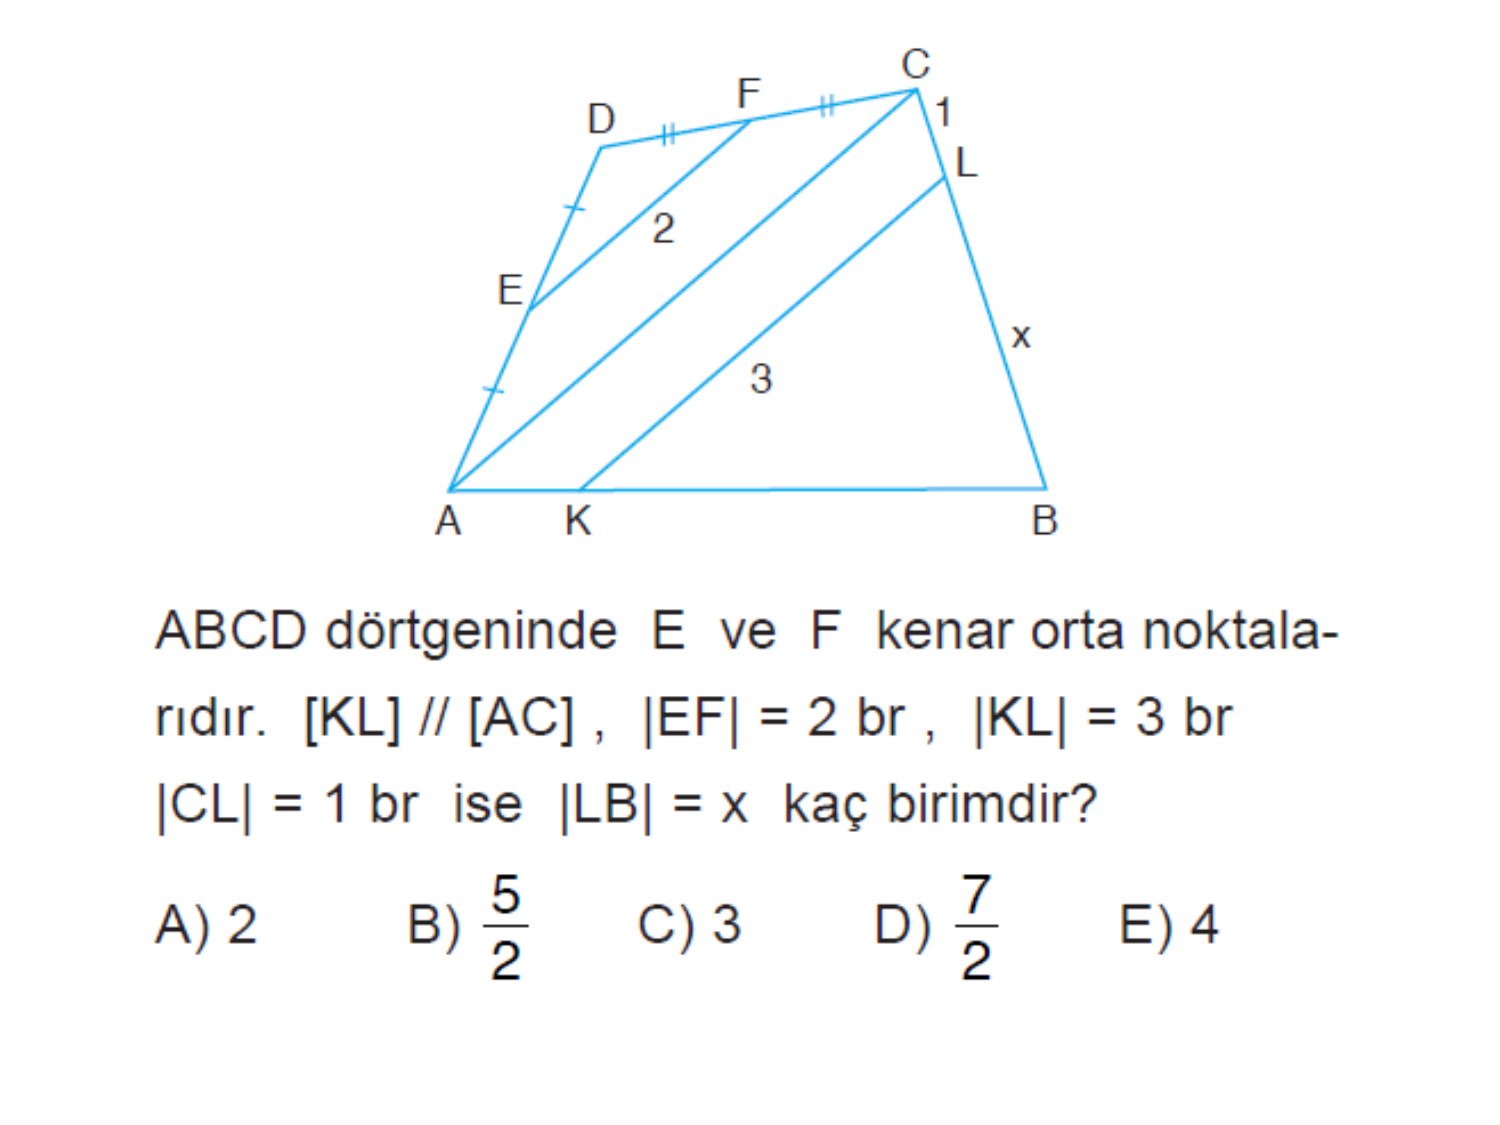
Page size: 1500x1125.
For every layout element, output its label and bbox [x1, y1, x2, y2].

picture [111, 0, 1364, 1036]
